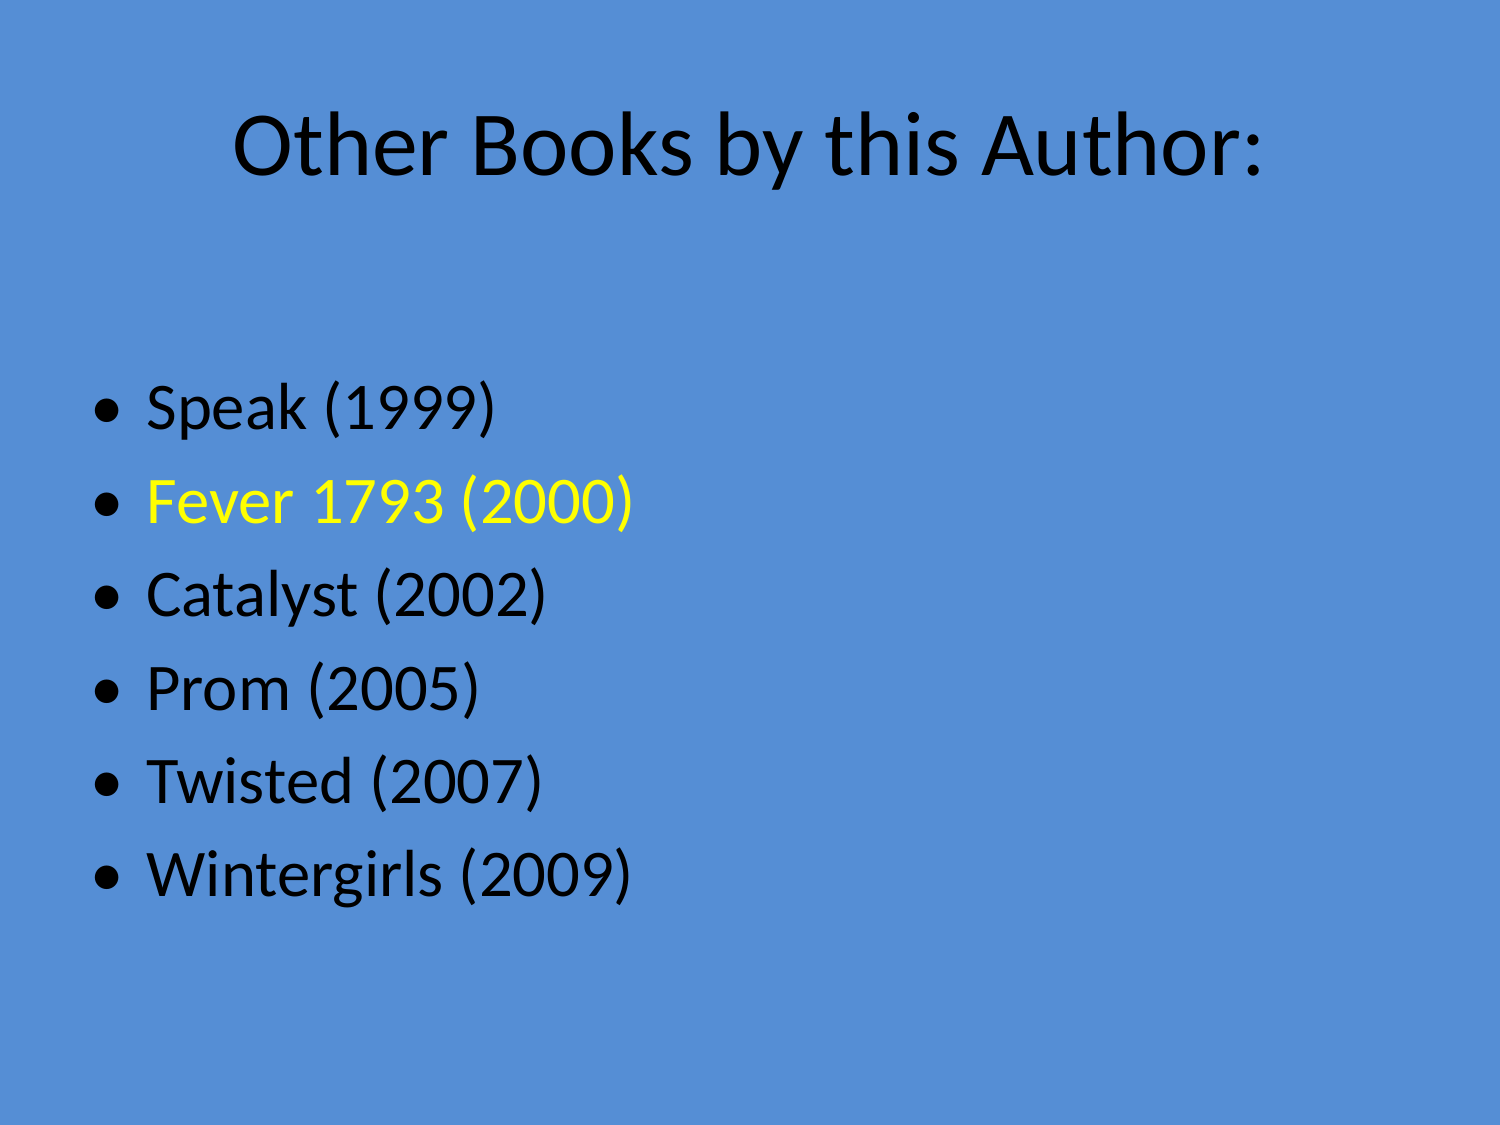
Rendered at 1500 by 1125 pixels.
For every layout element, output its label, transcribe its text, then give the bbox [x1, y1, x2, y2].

list • Speak (1999) • Fever 1793 (2000) • Catalyst (2002) • Prom (2005) • Twisted (2007) • Wintergirls (2009) [75, 262, 1425, 1005]
title Other Books by this Author: [75, 45, 1425, 233]
